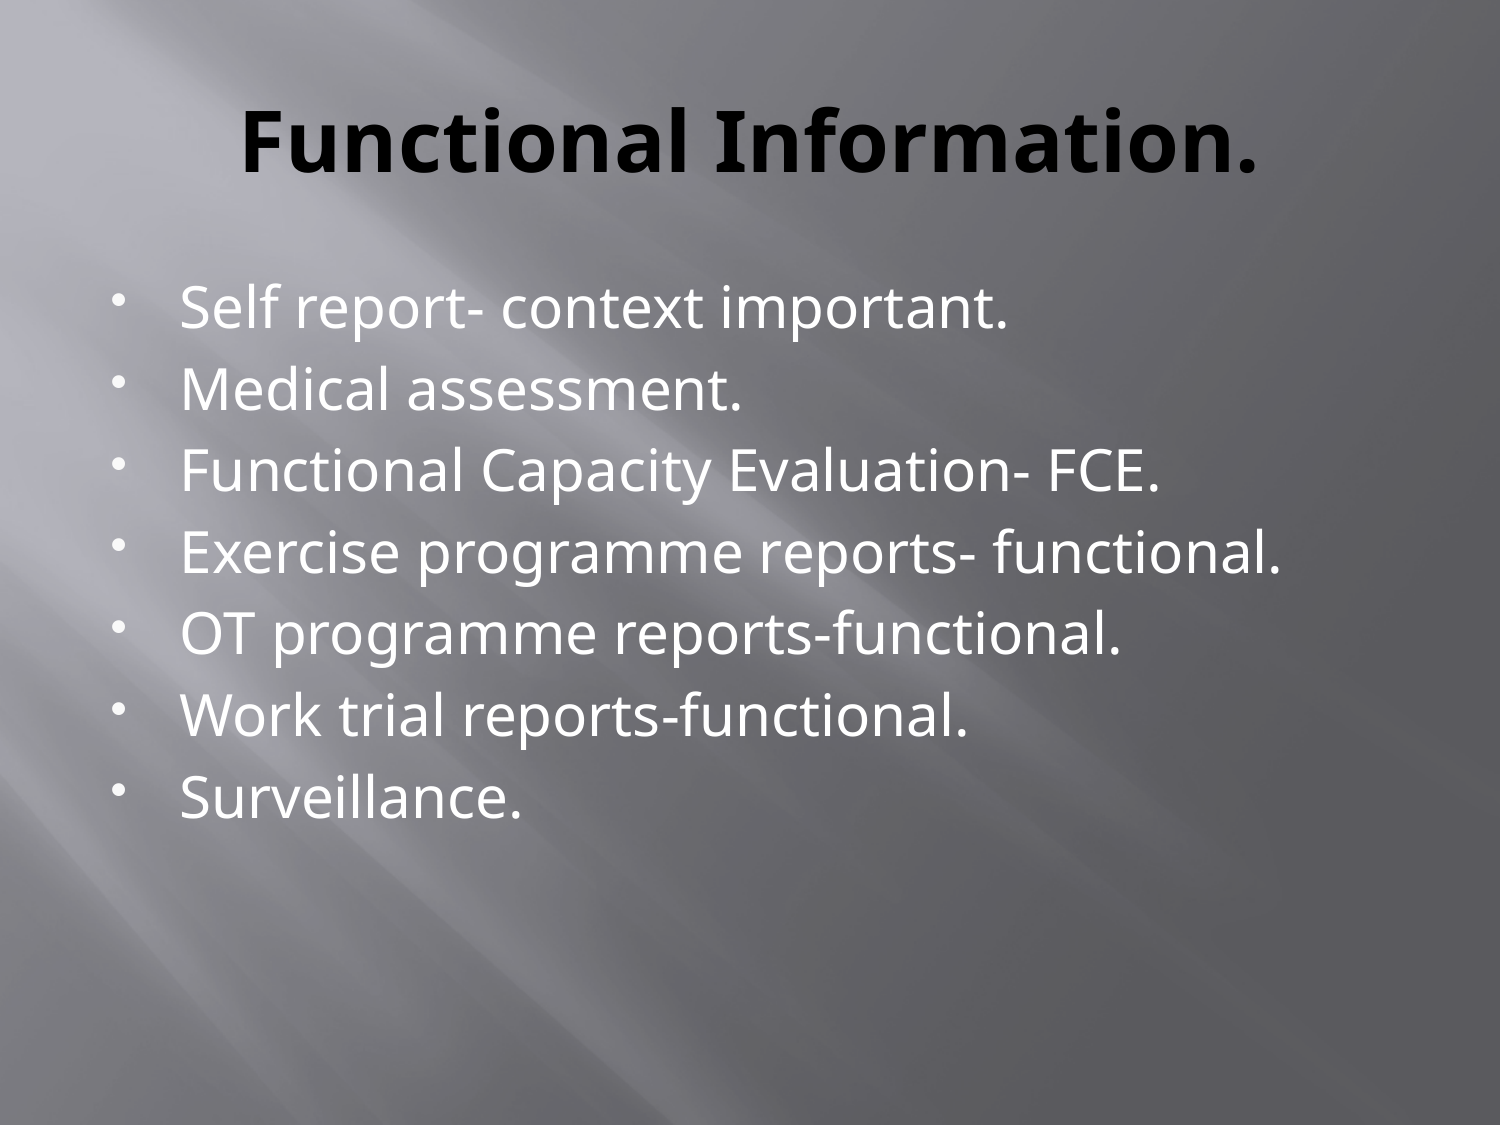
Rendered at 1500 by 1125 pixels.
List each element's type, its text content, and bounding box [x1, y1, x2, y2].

list Self report- context important. Medical assessment. Functional Capacity Evaluation- FCE. Exercise programme reports- functional. OT programme reports-functional. Work trial reports-functional. Surveillance. [75, 262, 1425, 1035]
title Functional Information. [75, 45, 1425, 233]
